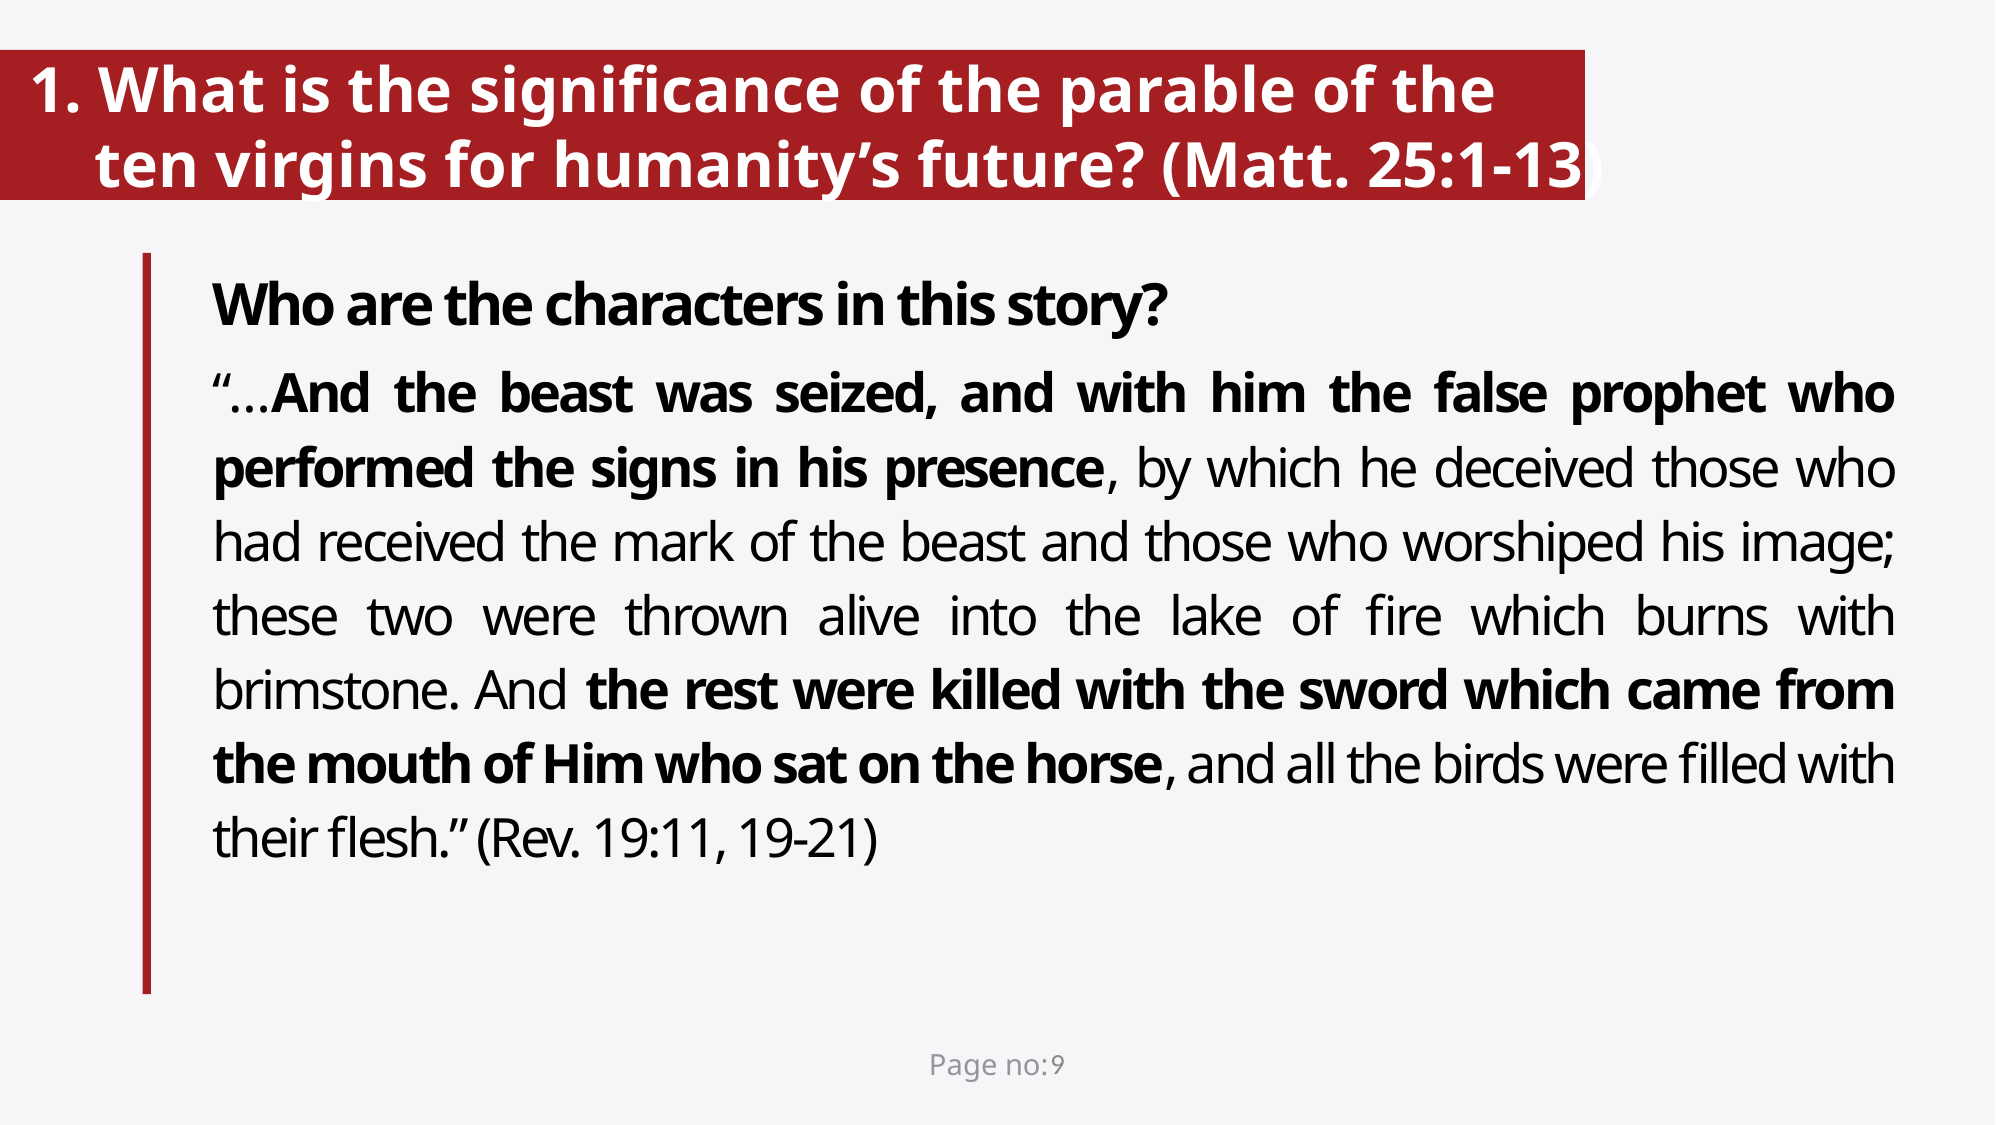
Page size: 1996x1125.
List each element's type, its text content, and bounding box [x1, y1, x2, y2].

subtitle Who are the characters in this story? “…And the beast was seized, and with him the false prophet who performed the signs in his presence, by which he deceived those who had received the mark of the beast and those who worshiped his image; these two were thrown alive into the lake of fire which burns with brimstone. And the rest were killed with the sword which came from the mouth of Him who sat on the horse, and all the birds were filled with their flesh.” (Rev. 19:11, 19-21) [197, 249, 1910, 1000]
title 1. What is the significance of the parable of the ten virgins for humanity’s future? (Matt. 25:1-13) [14, 62, 1810, 188]
